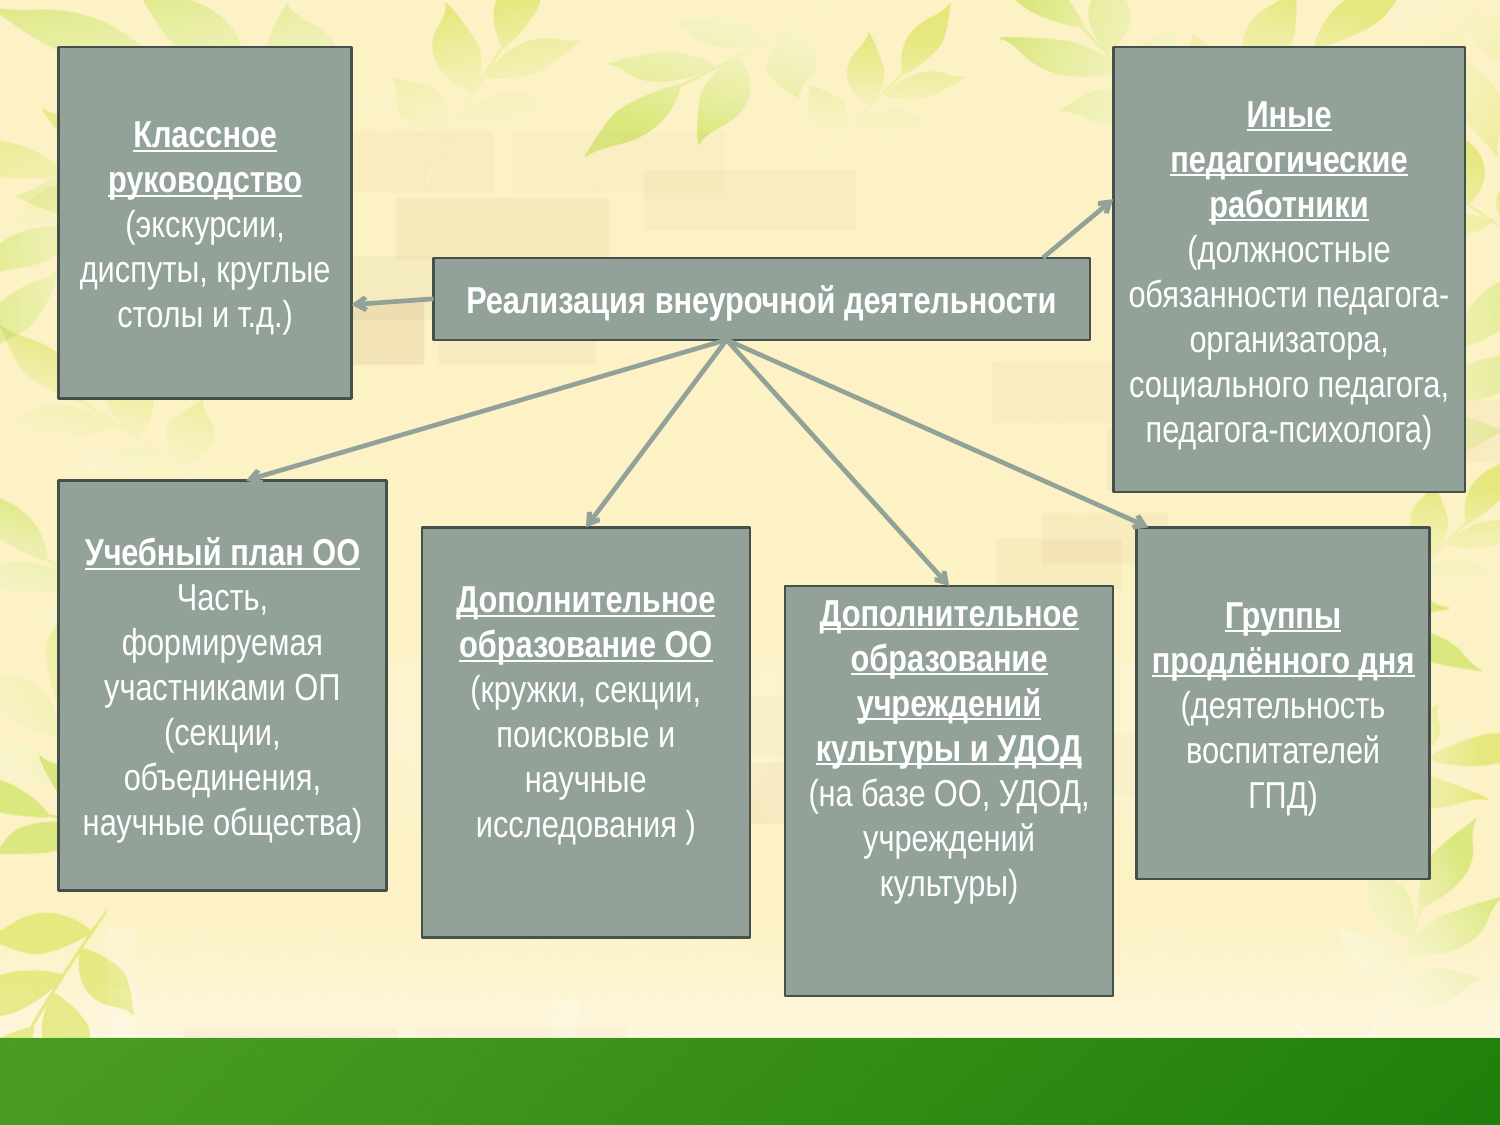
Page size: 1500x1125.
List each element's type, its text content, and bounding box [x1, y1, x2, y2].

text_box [1042, 198, 1114, 258]
text_box Учебный план ОО Часть, формируемая участниками ОП (секции, объединения, научные общества) [57, 479, 388, 892]
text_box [726, 339, 1149, 528]
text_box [351, 298, 434, 305]
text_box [245, 339, 724, 481]
text_box Дополнительное образование ОО (кружки, секции, поисковые и научные исследования ) [421, 526, 751, 939]
text_box Реализация внеурочной деятельности [432, 257, 1091, 338]
text_box Группы продлённого дня (деятельность воспитателей ГПД) [1135, 526, 1431, 880]
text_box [562, 363, 708, 505]
text_box Иные педагогические работники (должностные обязанности педагога-организатора, социального педагога, педагога-психолога) [1112, 46, 1466, 493]
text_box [714, 351, 962, 575]
text_box Классное руководство (экскурсии, диспуты, круглые столы и т.д.) [57, 46, 353, 400]
text_box Дополнительное образование учреждений культуры и УДОД (на базе ОО, УДОД, учреждений культуры) [784, 585, 1114, 997]
picture [0, 0, 1500, 1125]
